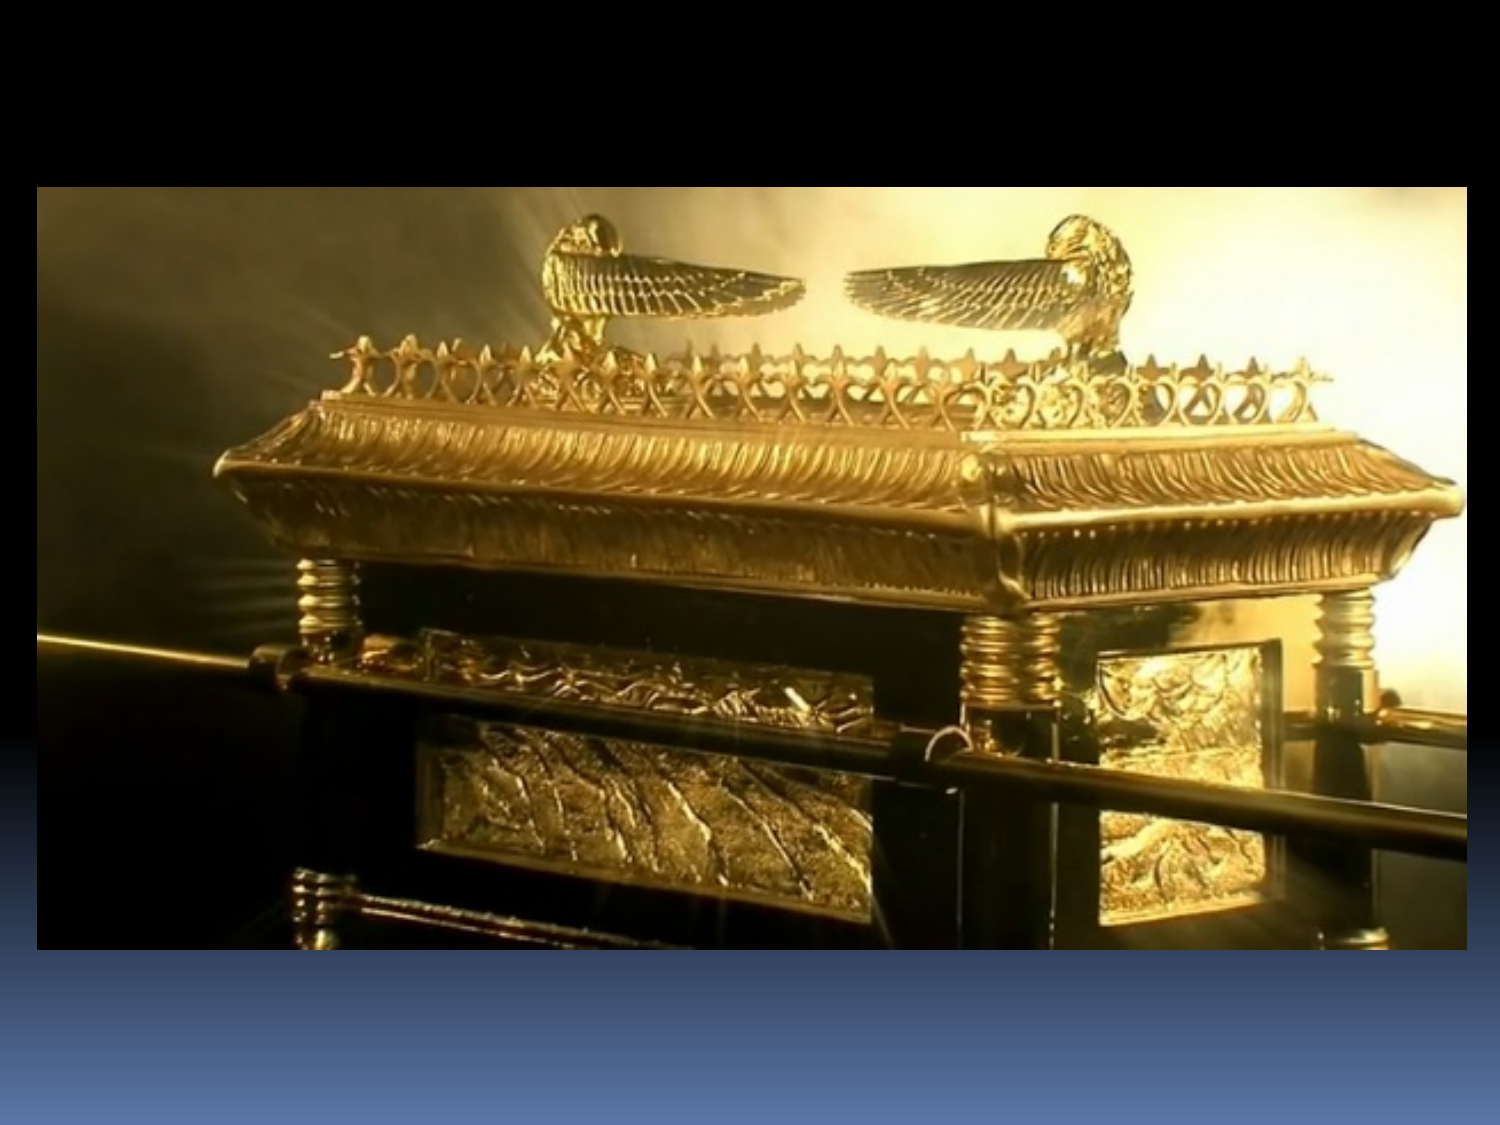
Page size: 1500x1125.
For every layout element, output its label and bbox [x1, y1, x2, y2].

picture [37, 186, 1467, 951]
